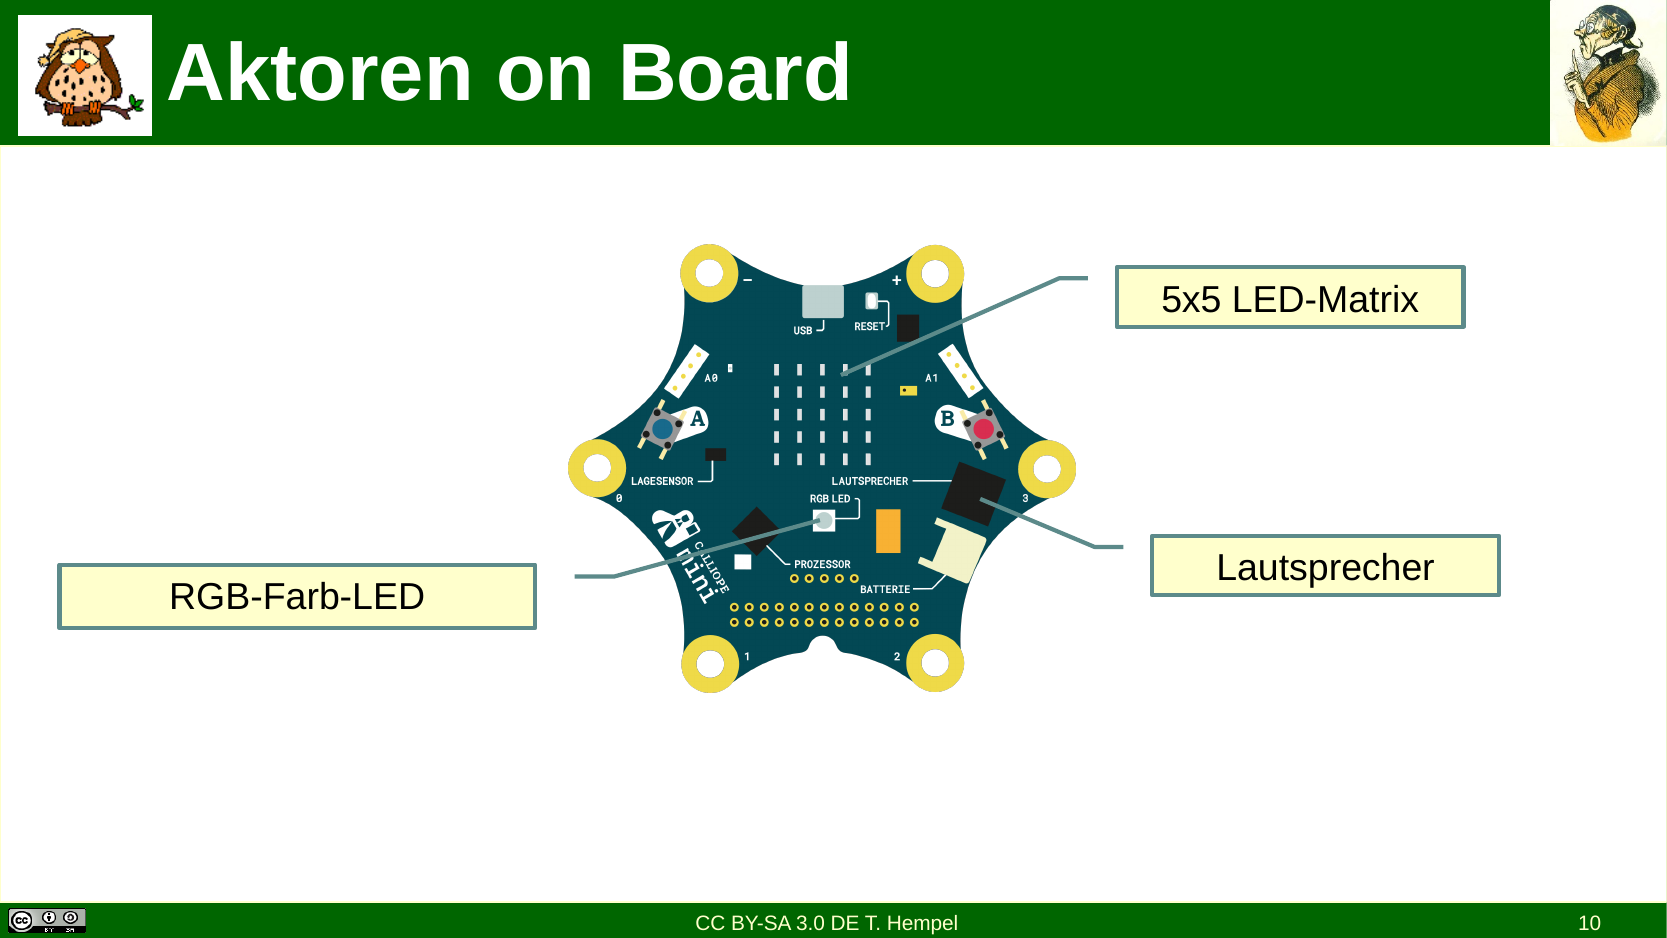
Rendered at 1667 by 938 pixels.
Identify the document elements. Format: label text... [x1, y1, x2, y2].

text_box Lautsprecher [1079, 538, 1124, 550]
title Aktoren on Board [151, 17, 1531, 125]
text_box RGB-Farb-LED [57, 563, 537, 630]
picture [8, 908, 86, 933]
picture [18, 15, 152, 136]
picture [568, 244, 1076, 693]
footer CC BY-SA 3.0 DE T. Hempel [465, 901, 1188, 927]
picture [1550, 0, 1667, 146]
slide_number 10 [1227, 901, 1616, 927]
text_box 5x5 LED-Matrix [1115, 265, 1466, 329]
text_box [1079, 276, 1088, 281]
text_box Lautsprecher [1150, 534, 1501, 597]
